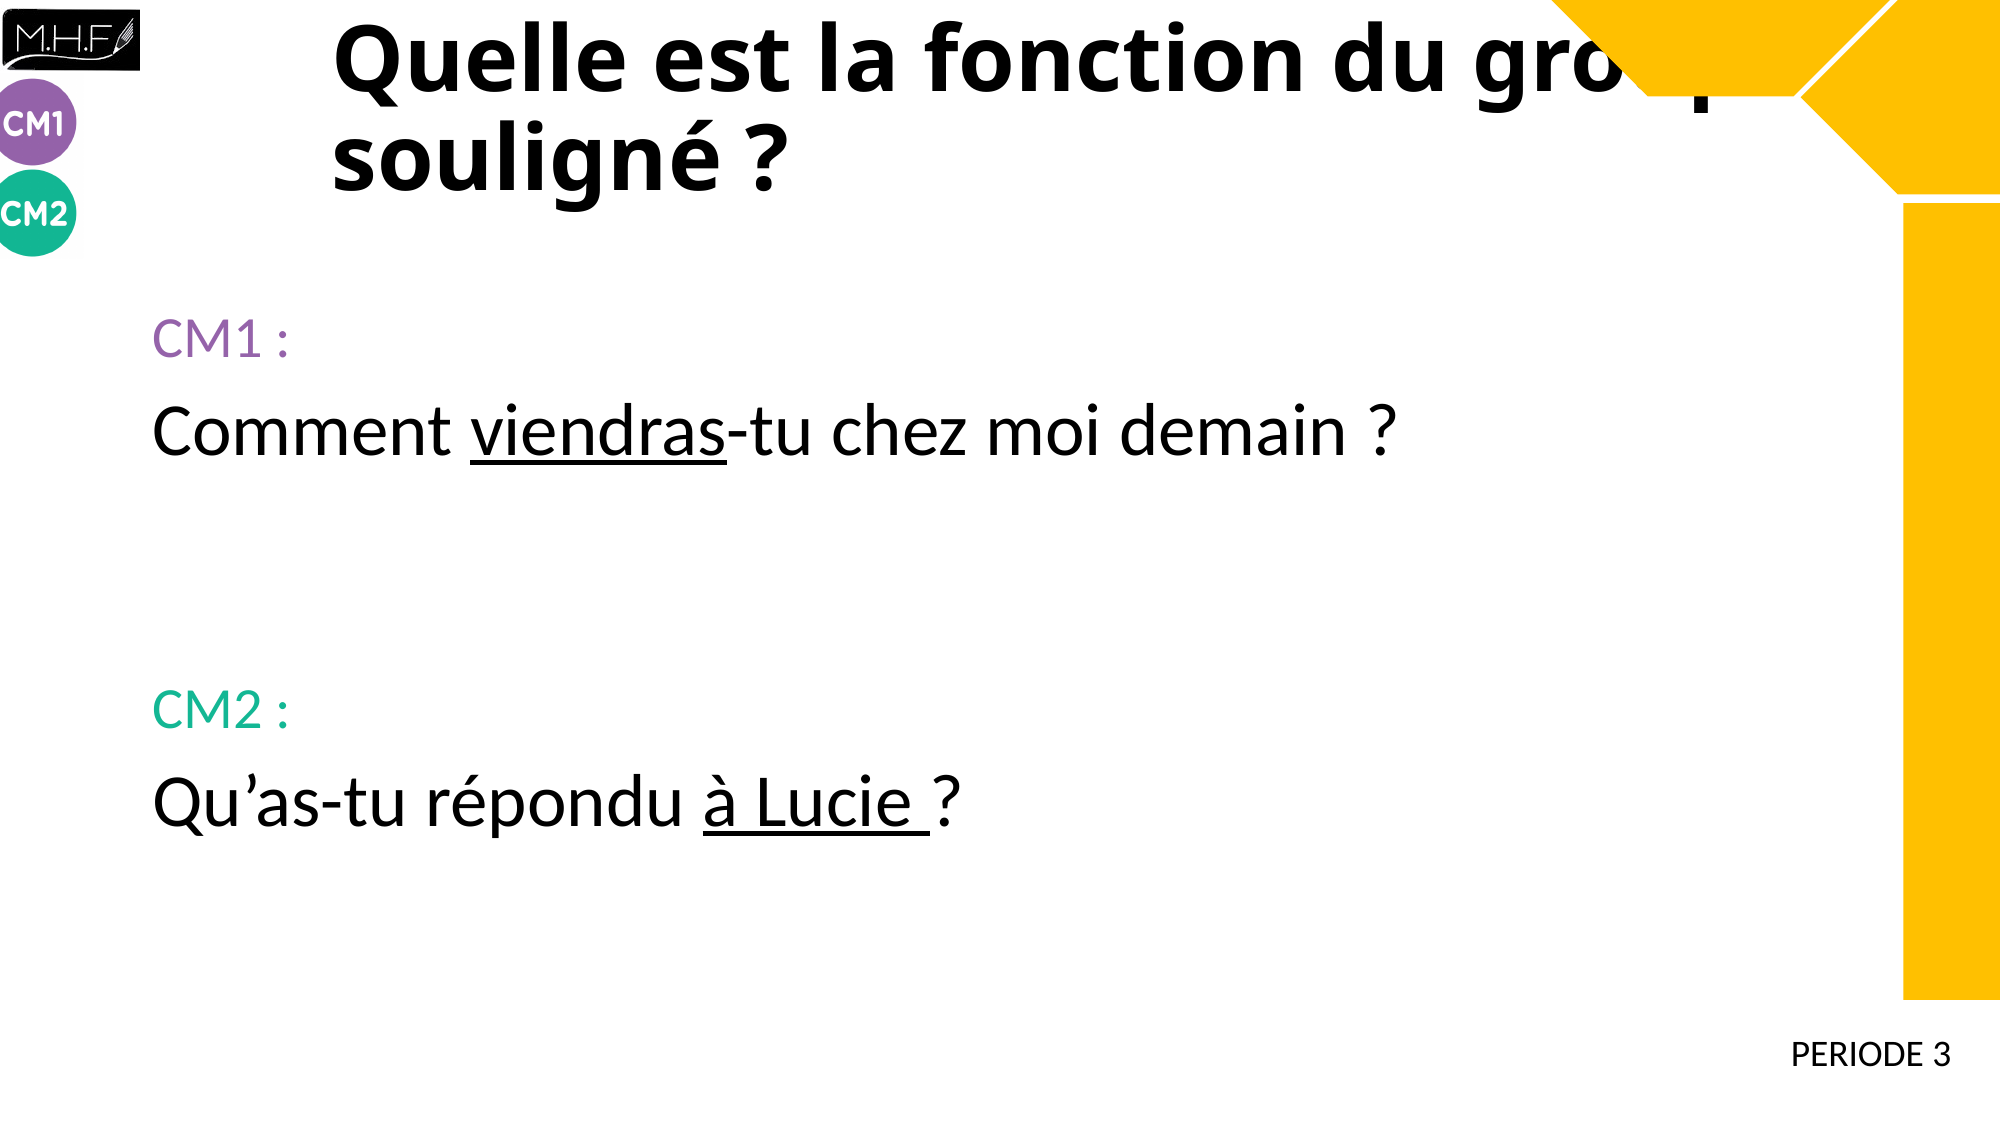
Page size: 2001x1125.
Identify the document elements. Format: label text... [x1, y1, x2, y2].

text_box [1549, 0, 1892, 98]
text_box [1902, 202, 2000, 1001]
text_box PERIODE 3 [1362, 1021, 1967, 1082]
list CM1 : Comment viendras-tu chez moi demain ? CM2 : Qu’as-tu répondu à Lucie ? [137, 299, 1863, 1014]
title Quelle est la fonction du groupe souligné ? [316, 3, 1863, 221]
text_box [1799, 0, 2000, 196]
picture [0, 7, 140, 259]
